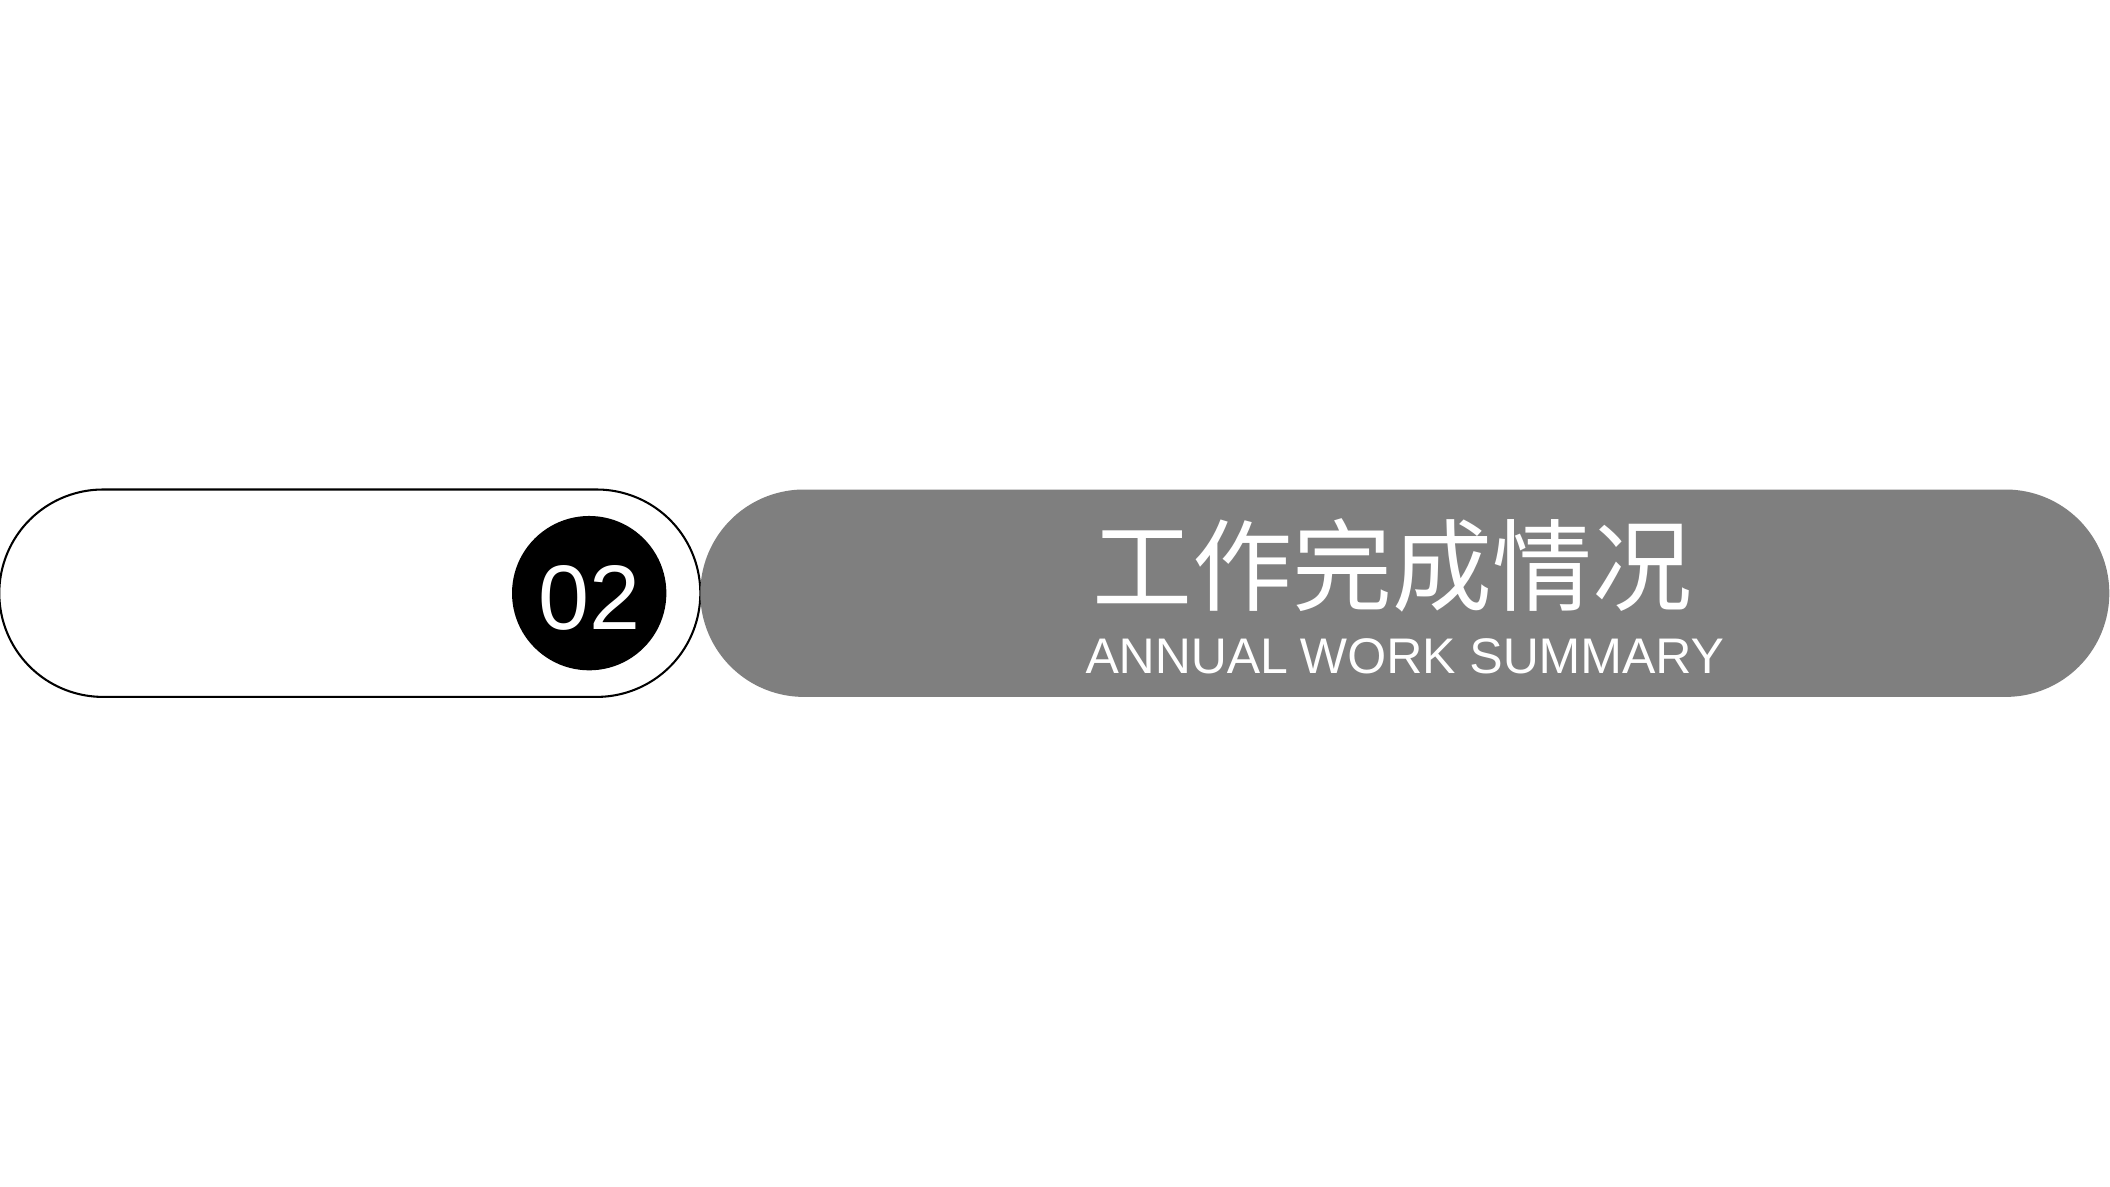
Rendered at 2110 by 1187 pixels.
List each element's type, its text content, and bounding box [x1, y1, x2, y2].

text_box [699, 488, 2110, 698]
text_box 02 [510, 514, 668, 672]
text_box [0, 488, 700, 698]
